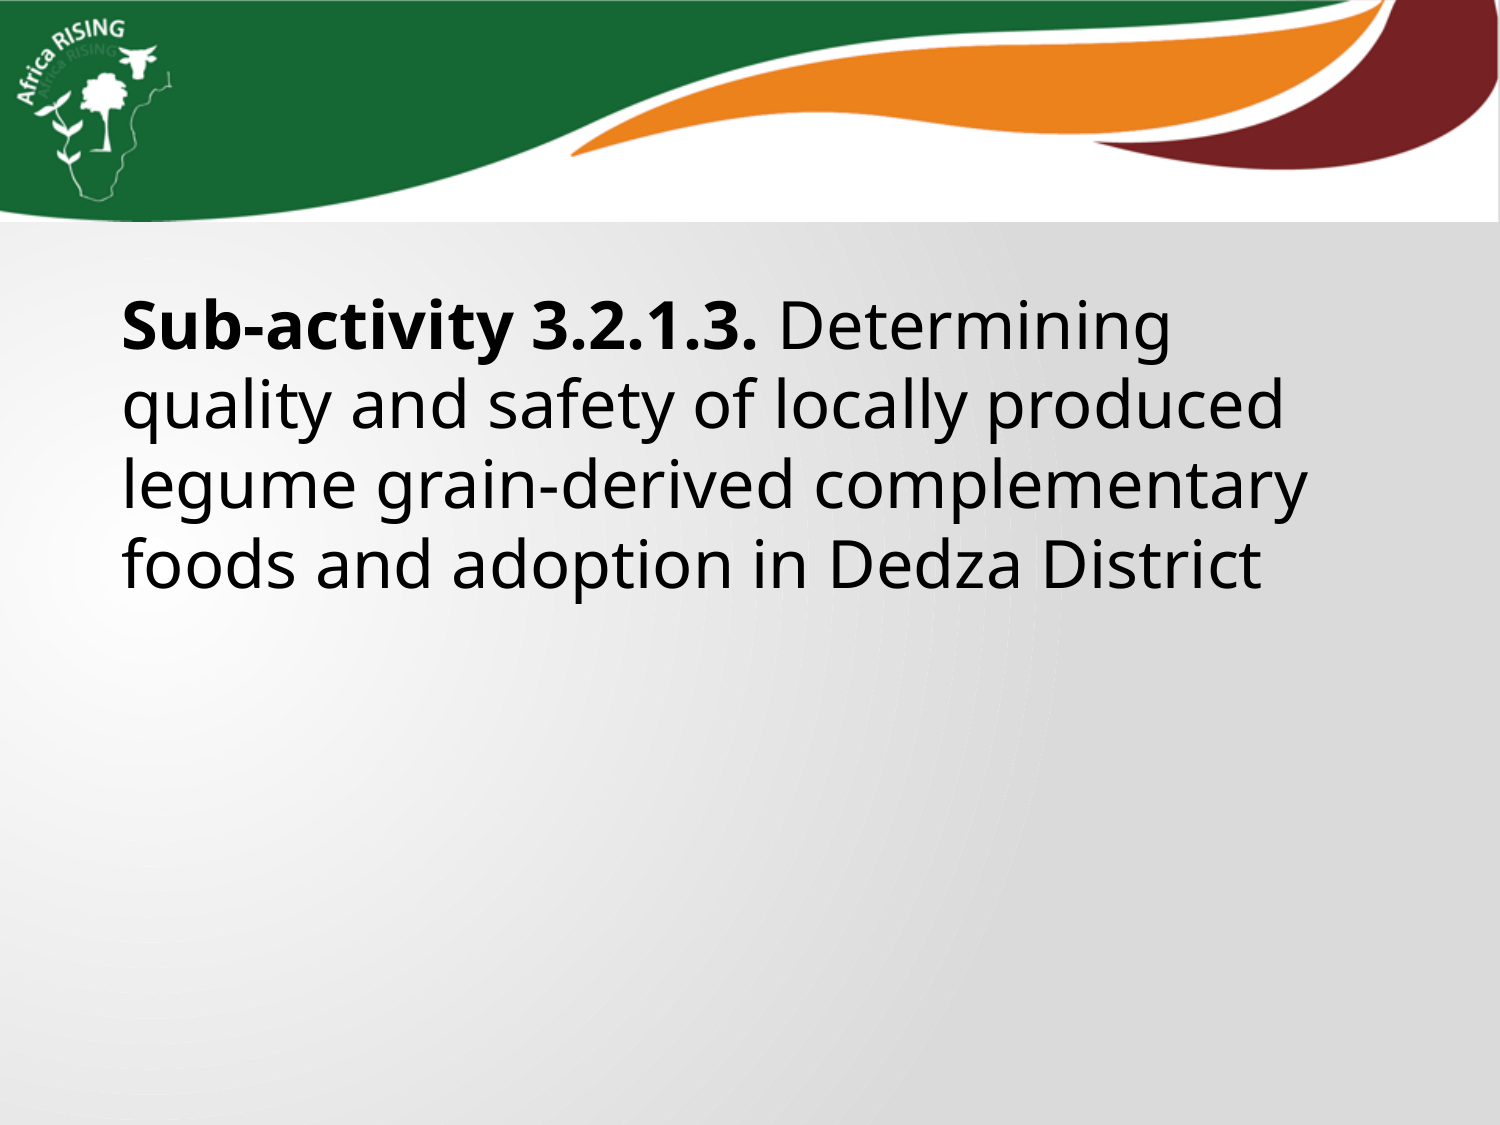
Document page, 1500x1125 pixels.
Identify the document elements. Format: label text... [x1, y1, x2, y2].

picture [0, 0, 1499, 222]
list Sub-activity 3.2.1.3. Determining quality and safety of locally produced legume grain-derived complementary foods and adoption in Dedza District [87, 275, 1363, 413]
